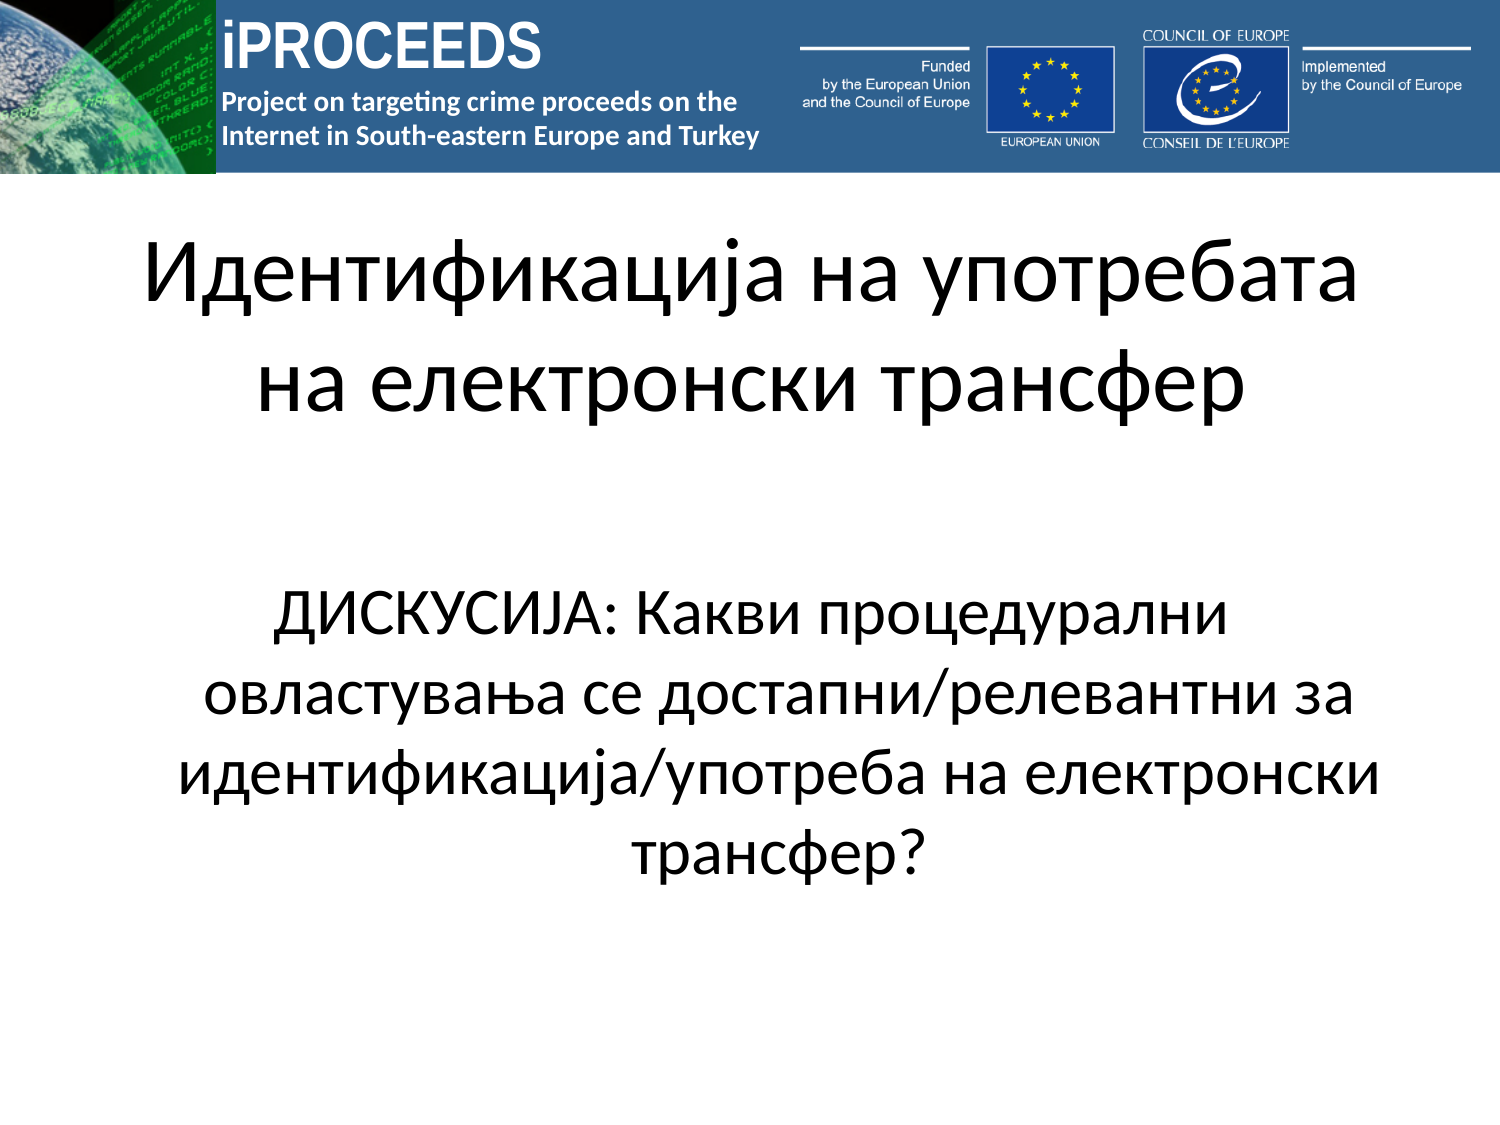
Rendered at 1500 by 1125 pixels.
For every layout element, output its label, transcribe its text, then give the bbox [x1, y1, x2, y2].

list ДИСКУСИЈА: Какви процедурални овластувања се достапни/релевантни за идентификација/употреба на електронски трансфер? [76, 373, 1427, 1017]
title Идентификација на употребата на електронски трансфер [76, 208, 1427, 373]
picture [800, 30, 1471, 148]
picture [0, 0, 216, 174]
